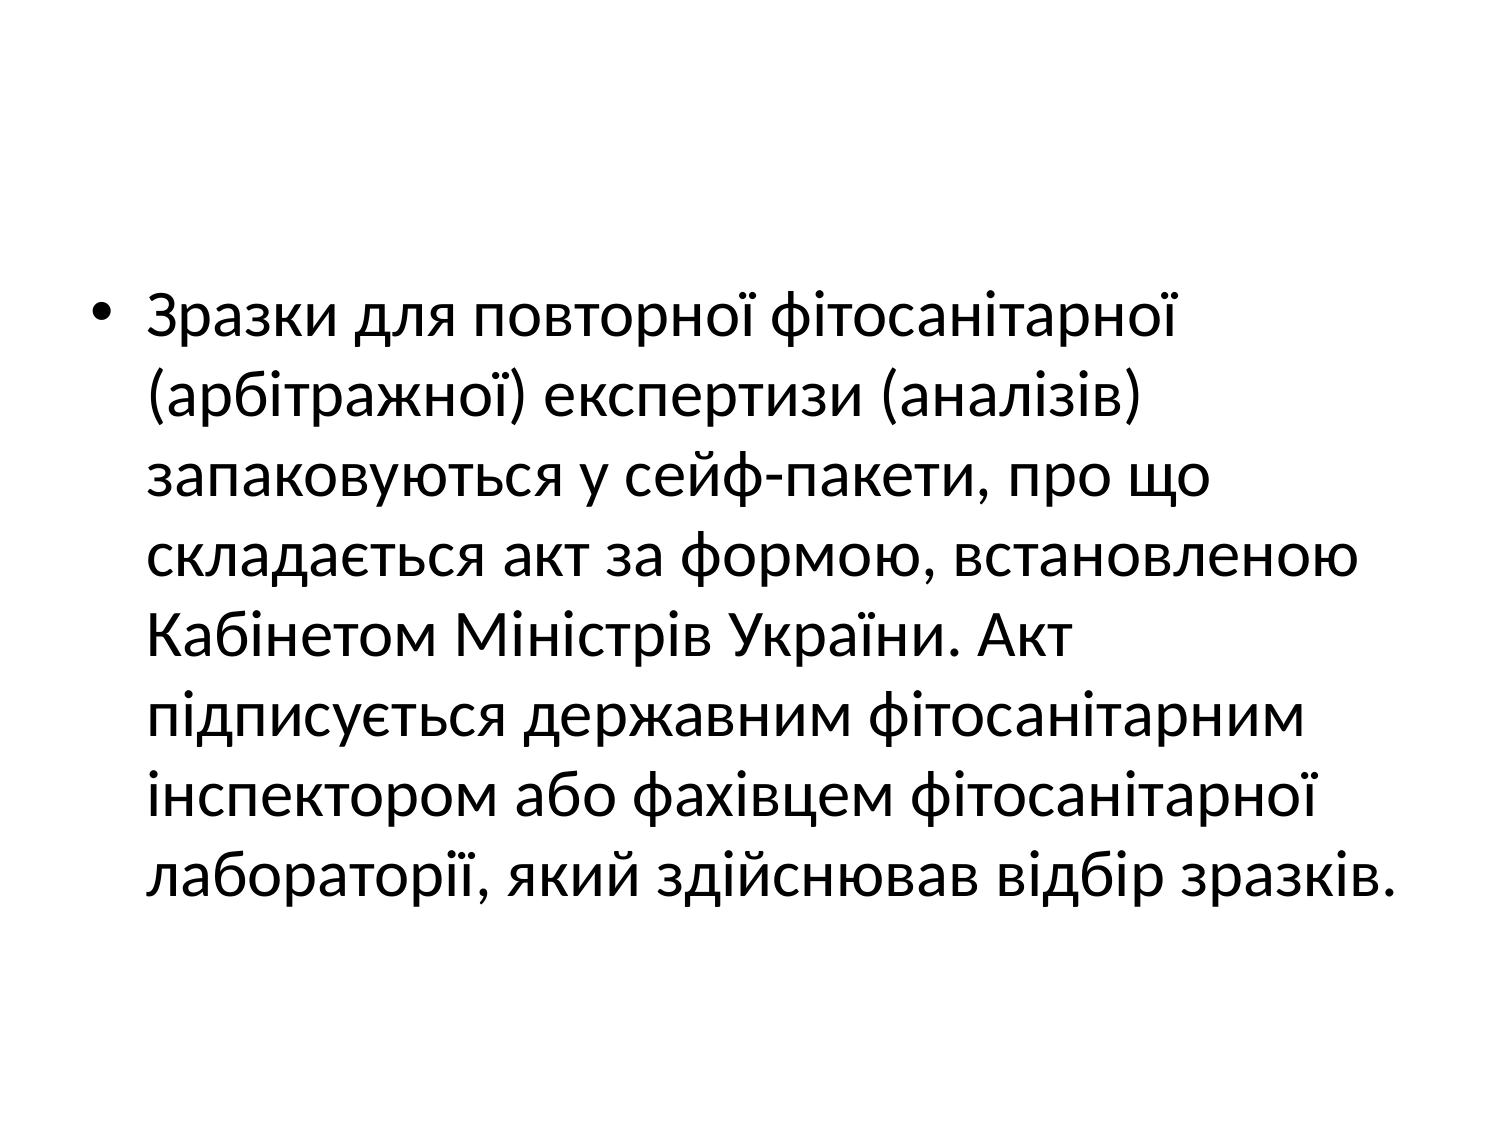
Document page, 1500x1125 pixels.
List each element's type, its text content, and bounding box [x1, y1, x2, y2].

list Зразки для повторної фітосанітарної (арбітражної) експертизи (аналізів) запаковуються у сейф-пакети, про що складається акт за формою, встановленою Кабінетом Міністрів України. Акт підписується державним фітосанітарним інспектором або фахівцем фітосанітарної лабораторії, який здійснював відбір зразків. [75, 262, 1425, 1005]
